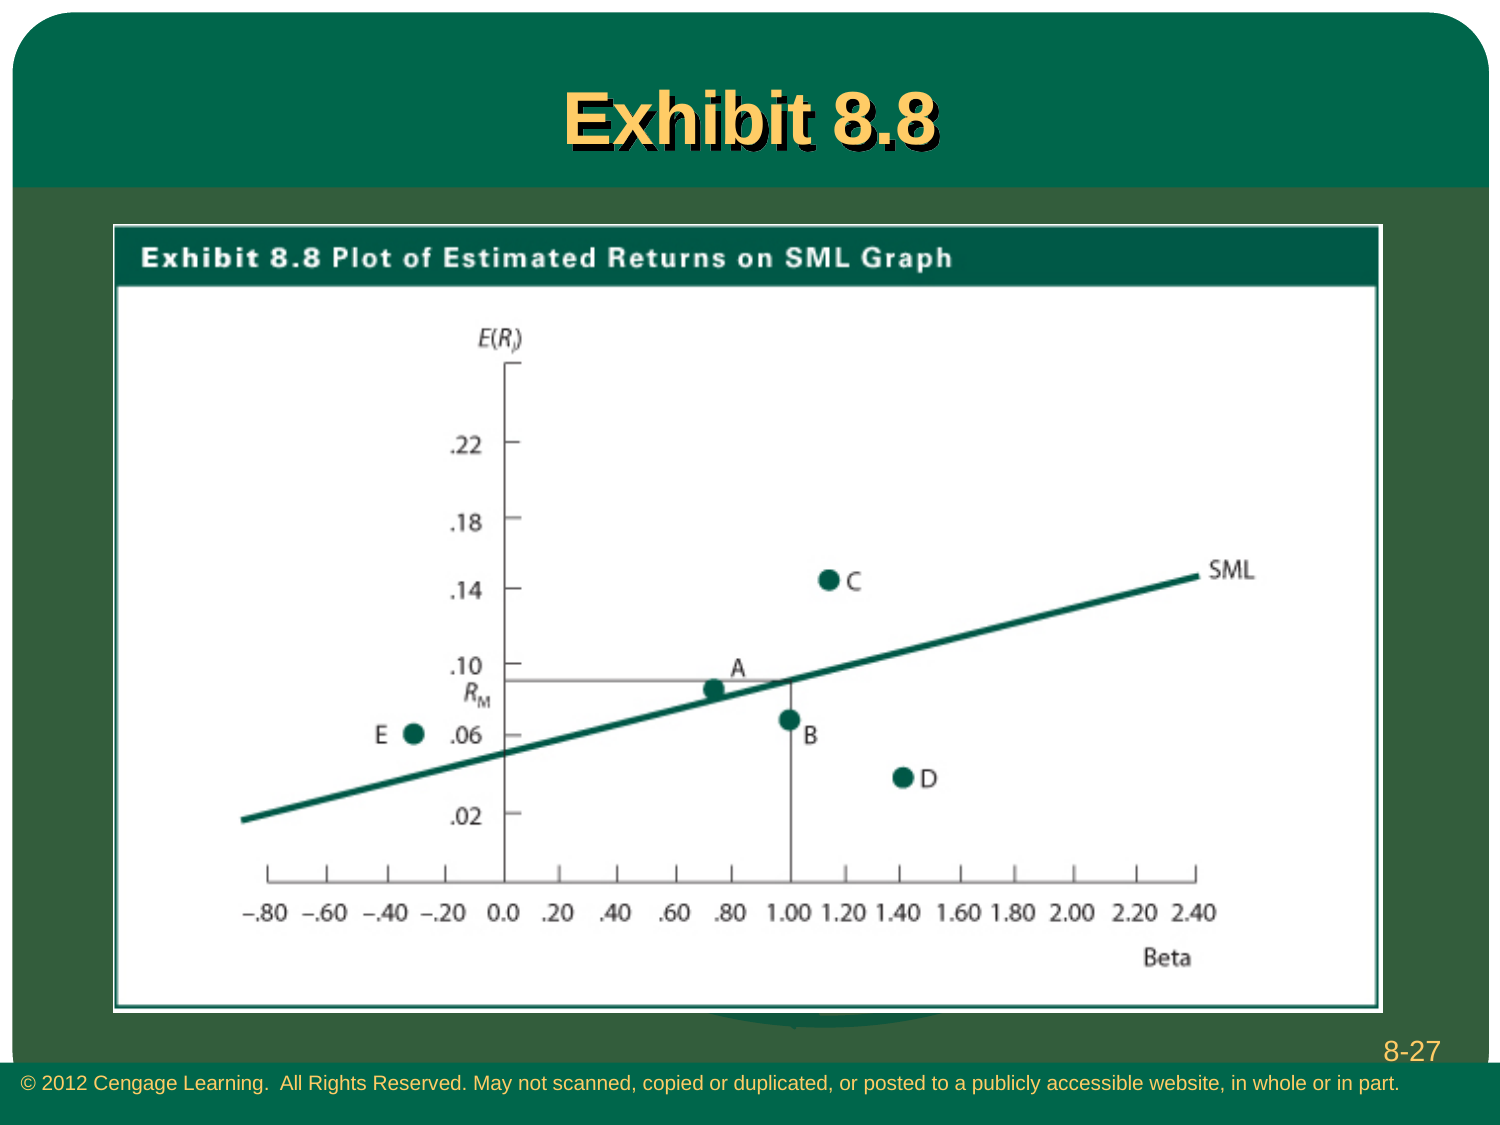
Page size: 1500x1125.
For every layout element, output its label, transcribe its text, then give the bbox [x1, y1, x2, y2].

footer © 2012 Cengage Learning. All Rights Reserved. May not scanned, copied or duplicated, or posted to a publicly accessible website, in whole or in part. [0, 1062, 1500, 1125]
title Exhibit 8.8 [75, 37, 1425, 193]
picture [112, 224, 1383, 1013]
slide_number 8-27 [1325, 1025, 1500, 1088]
